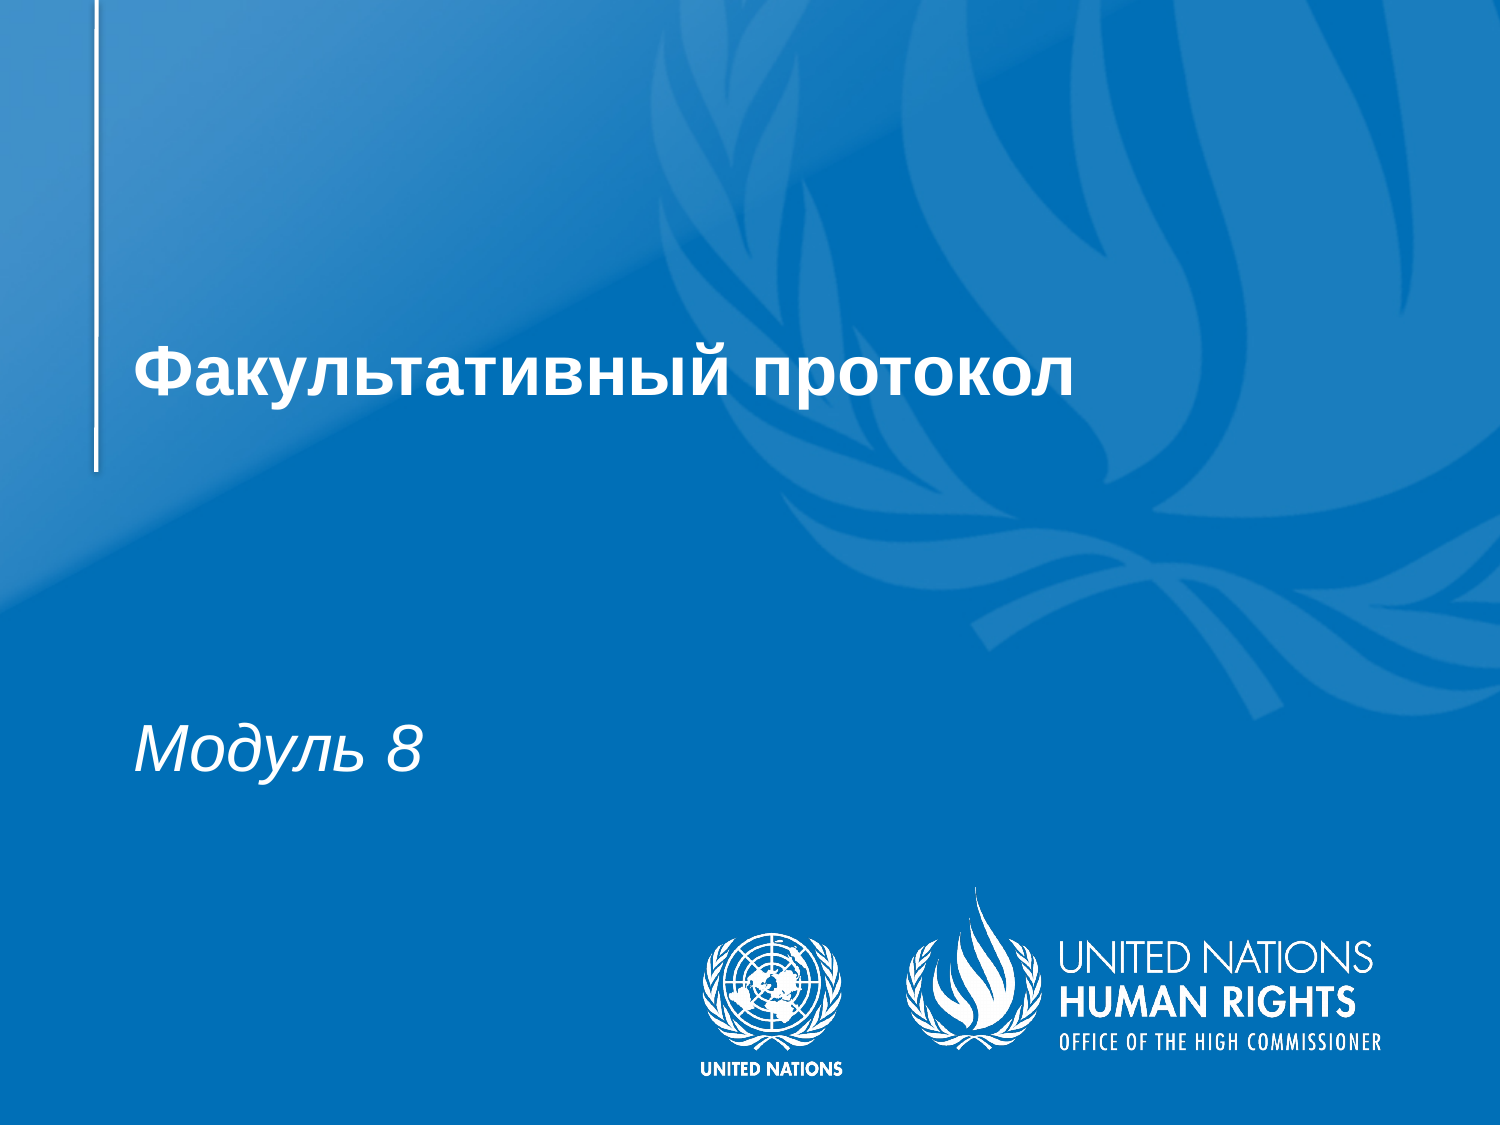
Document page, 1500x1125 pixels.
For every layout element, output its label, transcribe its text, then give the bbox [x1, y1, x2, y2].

picture [0, 0, 1500, 1125]
subtitle Модуль 8 [118, 696, 1200, 858]
title Факультативный протокол [118, 316, 1325, 506]
